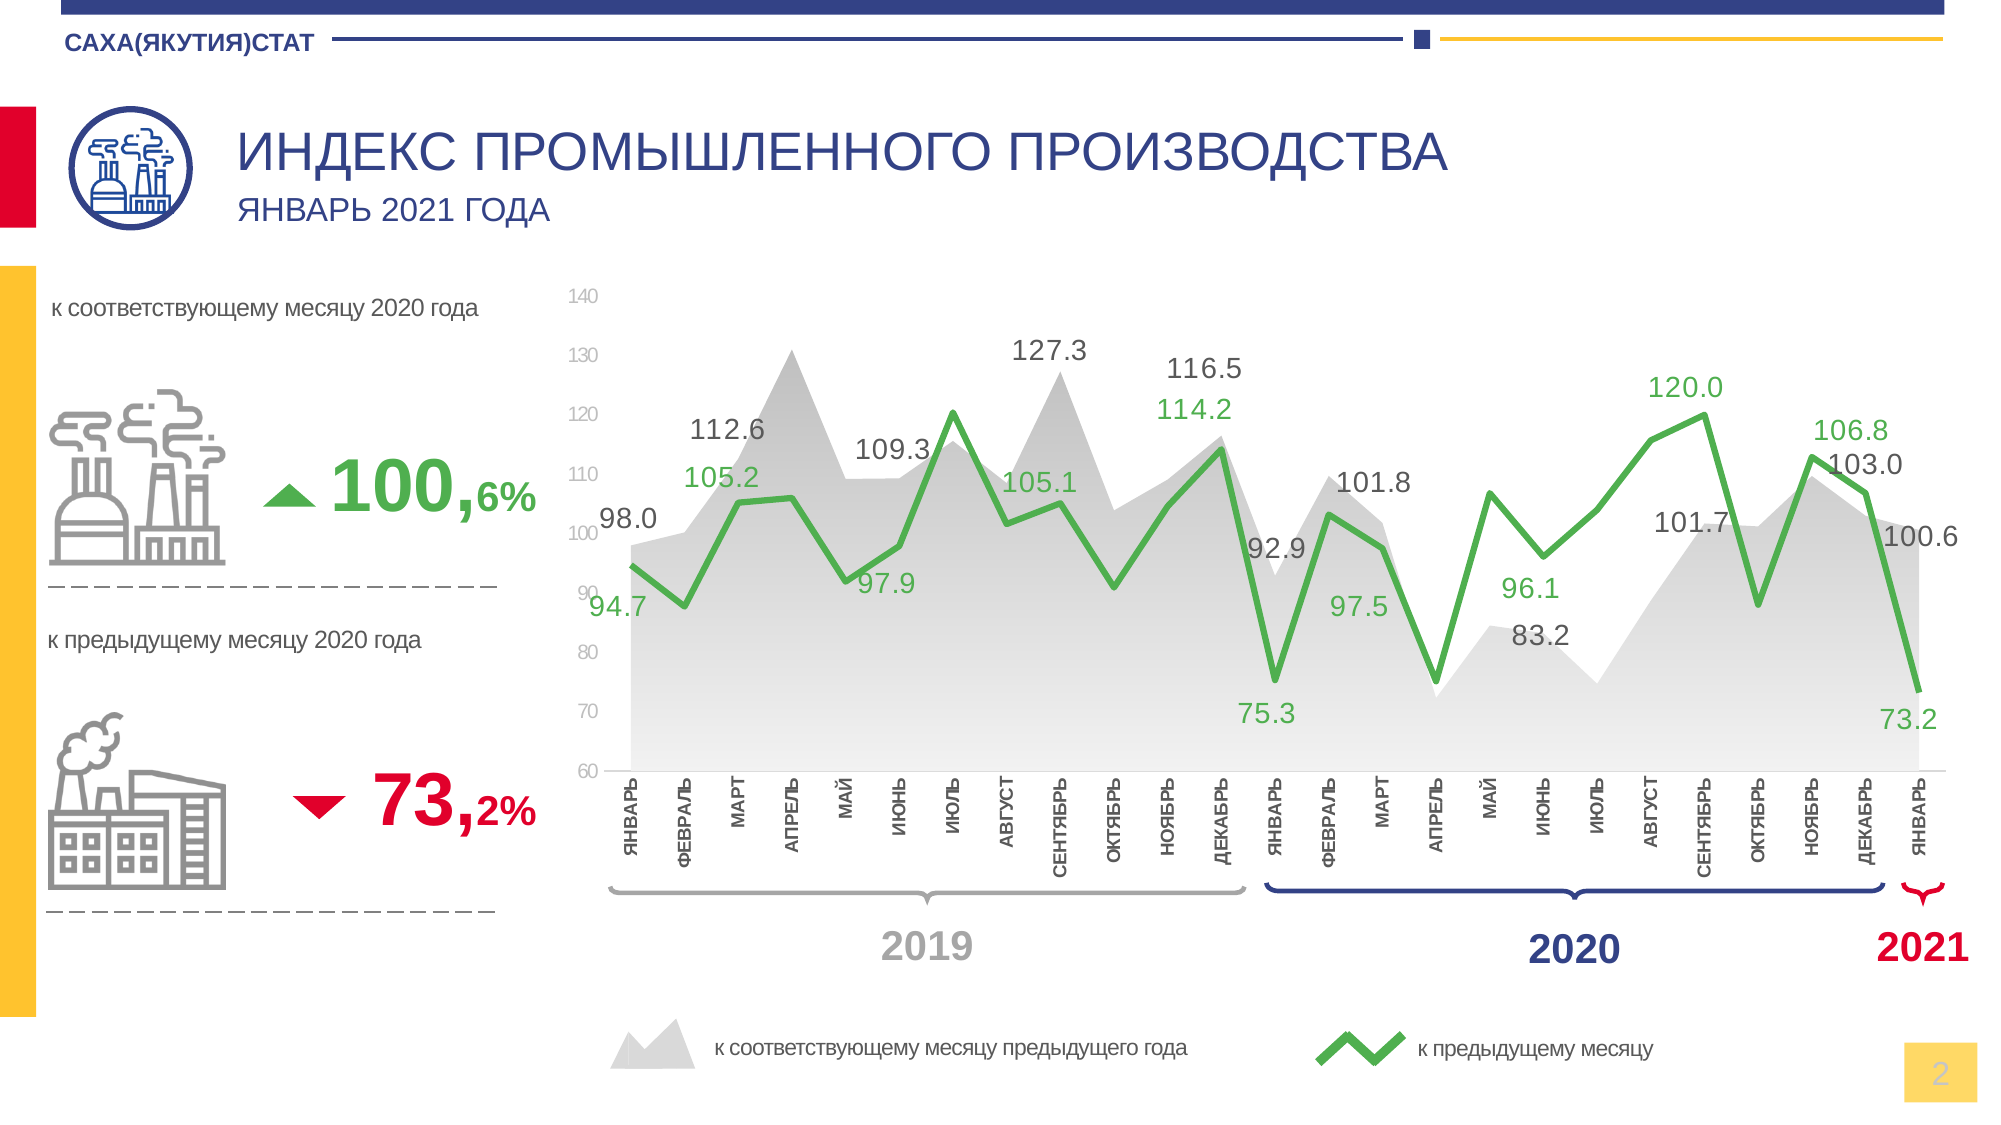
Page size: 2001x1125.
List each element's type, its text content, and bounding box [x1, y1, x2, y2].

text_box 2019 [848, 911, 1007, 977]
picture [48, 712, 226, 890]
picture [46, 386, 228, 568]
text_box 2020 [1496, 914, 1654, 979]
text_box к соответствующему месяцу предыдущего года [699, 1030, 1245, 1068]
text_box 2021 [1844, 912, 2000, 978]
chart [536, 264, 2000, 911]
text_box к соответствующему месяцу 2020 года [36, 284, 495, 330]
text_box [71, 109, 190, 228]
text_box 100,6% [301, 428, 536, 534]
text_box ЯНВАРЬ 2021 ГОДА [221, 180, 1327, 228]
text_box [260, 482, 319, 508]
slide_number 2 [1904, 1042, 1978, 1103]
text_box САХА(ЯКУТИЯ)СТАТ [47, 17, 332, 65]
text_box к предыдущему месяцу 2020 года [32, 615, 438, 661]
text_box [1318, 1034, 1403, 1063]
text_box 73,2% [245, 743, 536, 848]
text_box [610, 1018, 696, 1069]
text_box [330, 29, 1943, 127]
list ИНДЕКС ПРОМЫШЛЕННОГО ПРОИЗВОДСТВА [221, 109, 1629, 198]
text_box [289, 795, 349, 821]
text_box к предыдущему месяцу [1402, 1031, 1865, 1069]
